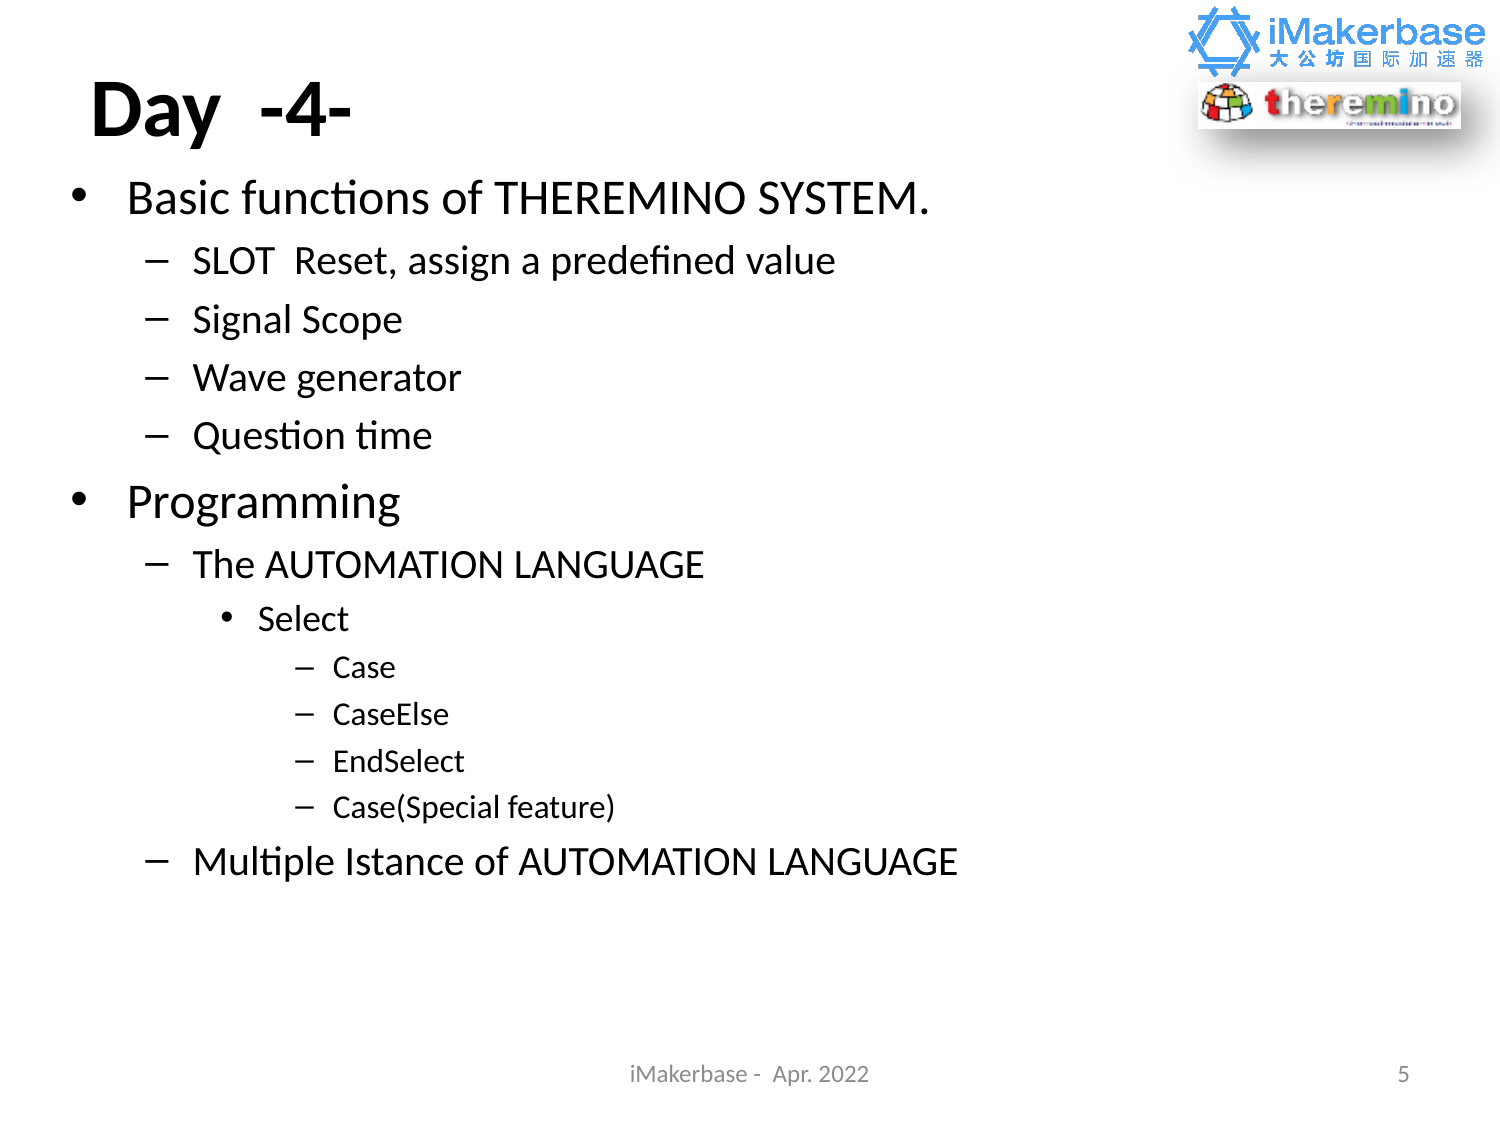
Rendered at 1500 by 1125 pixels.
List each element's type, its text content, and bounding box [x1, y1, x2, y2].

footer iMakerbase - Apr. 2022 [512, 1076, 988, 1103]
title Day -4- [75, 45, 1196, 157]
list Basic functions of THEREMINO SYSTEM. SLOT Reset, assign a predefined value Signal Scope Wave generator Question time Programming The AUTOMATION LANGUAGE Select Case CaseElse EndSelect Case(Special feature) Multiple Istance of AUTOMATION LANGUAGE [55, 157, 1412, 1076]
picture [1188, 5, 1485, 78]
slide_number 5 [1074, 1042, 1425, 1103]
picture [1198, 82, 1461, 129]
